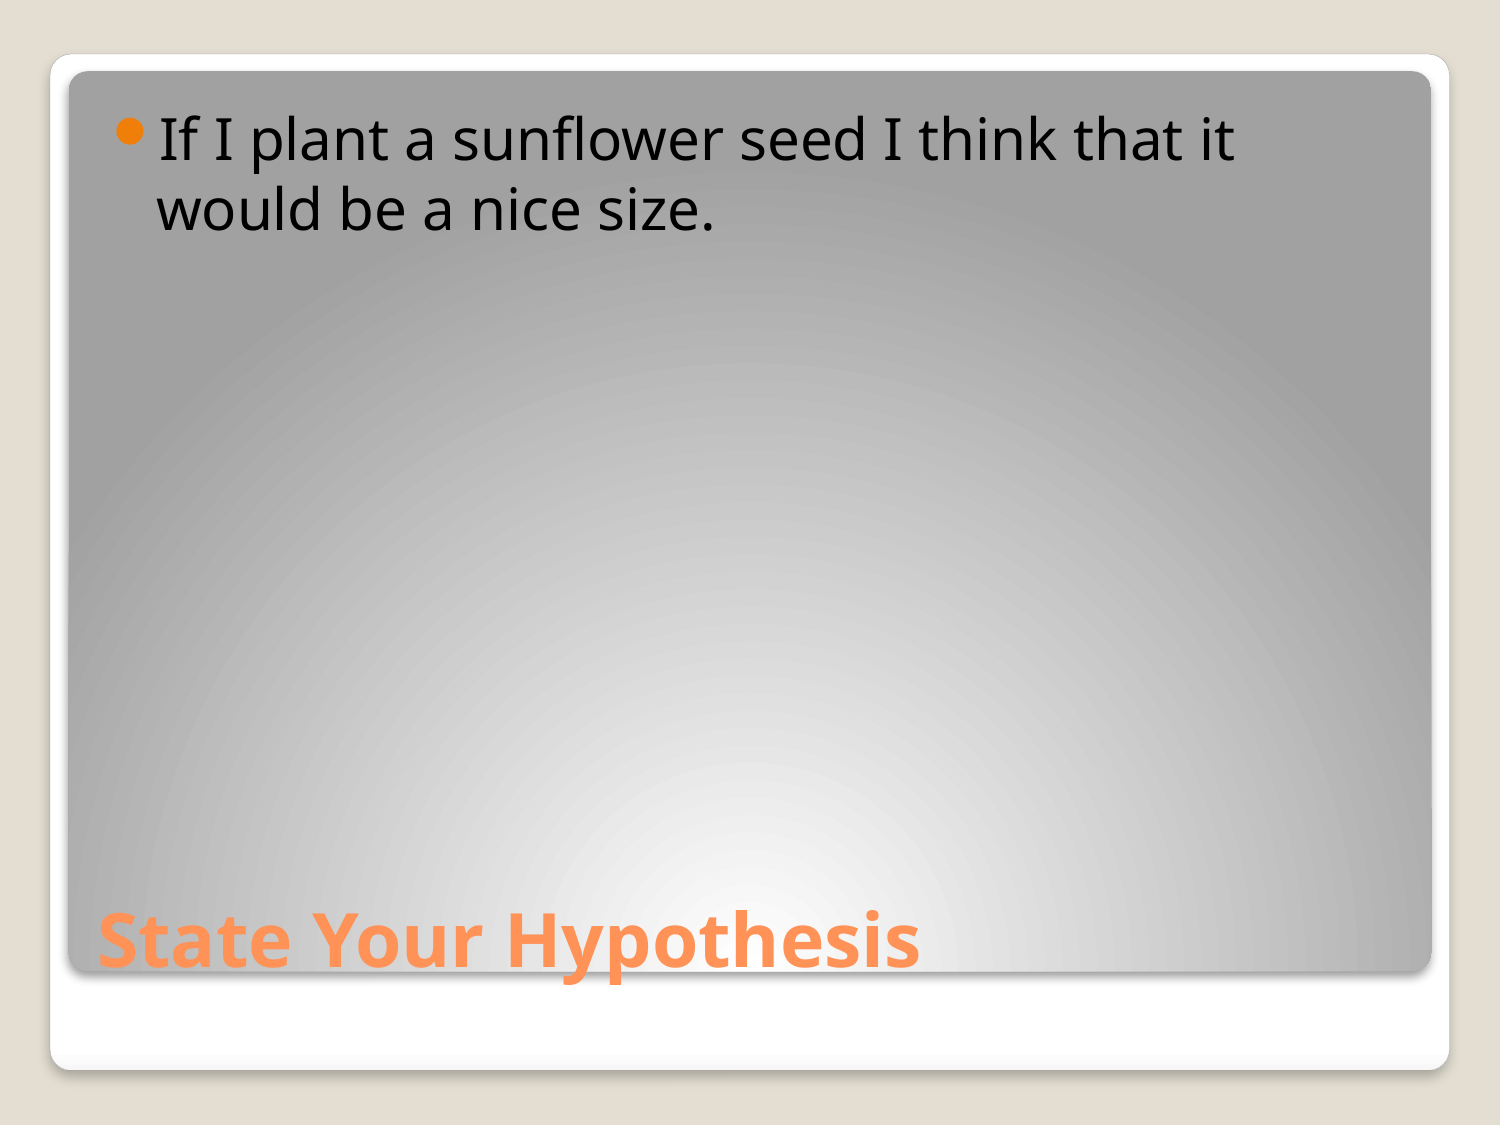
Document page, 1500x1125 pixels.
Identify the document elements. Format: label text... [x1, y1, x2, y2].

list If I plant a sunflower seed I think that it would be a nice size. [82, 86, 1425, 774]
title State Your Hypothesis [82, 817, 1425, 990]
